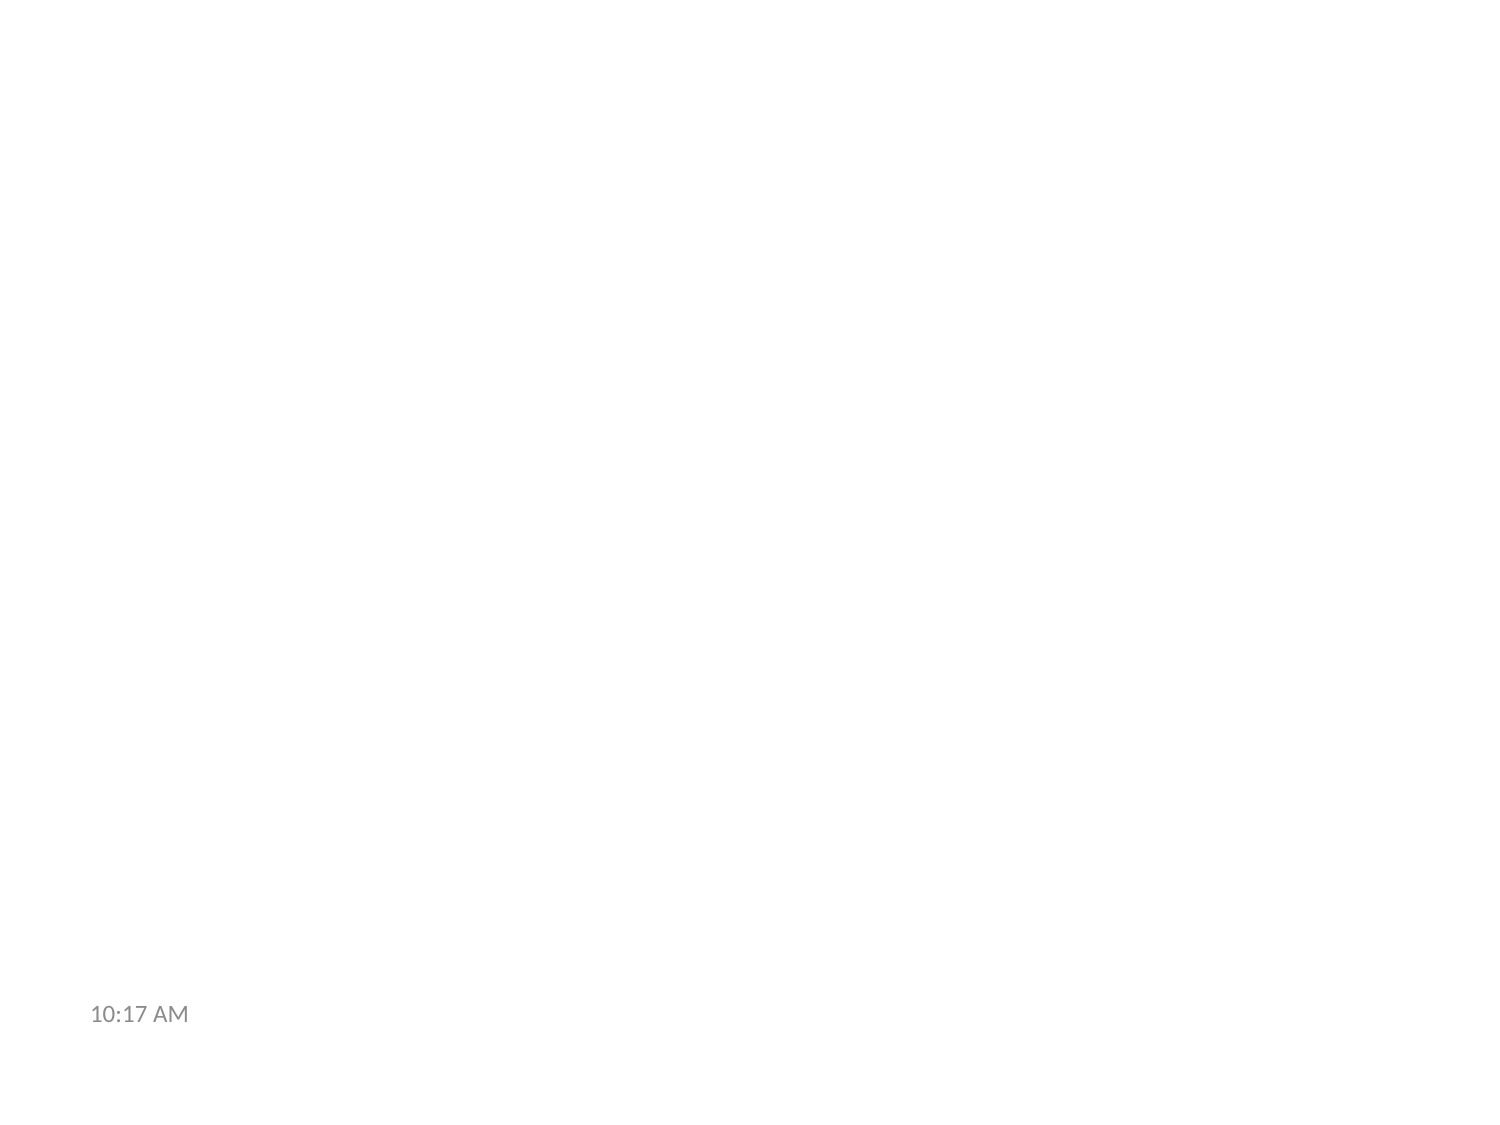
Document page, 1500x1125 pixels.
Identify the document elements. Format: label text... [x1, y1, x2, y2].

text_box 3:35 PM [75, 982, 425, 1043]
